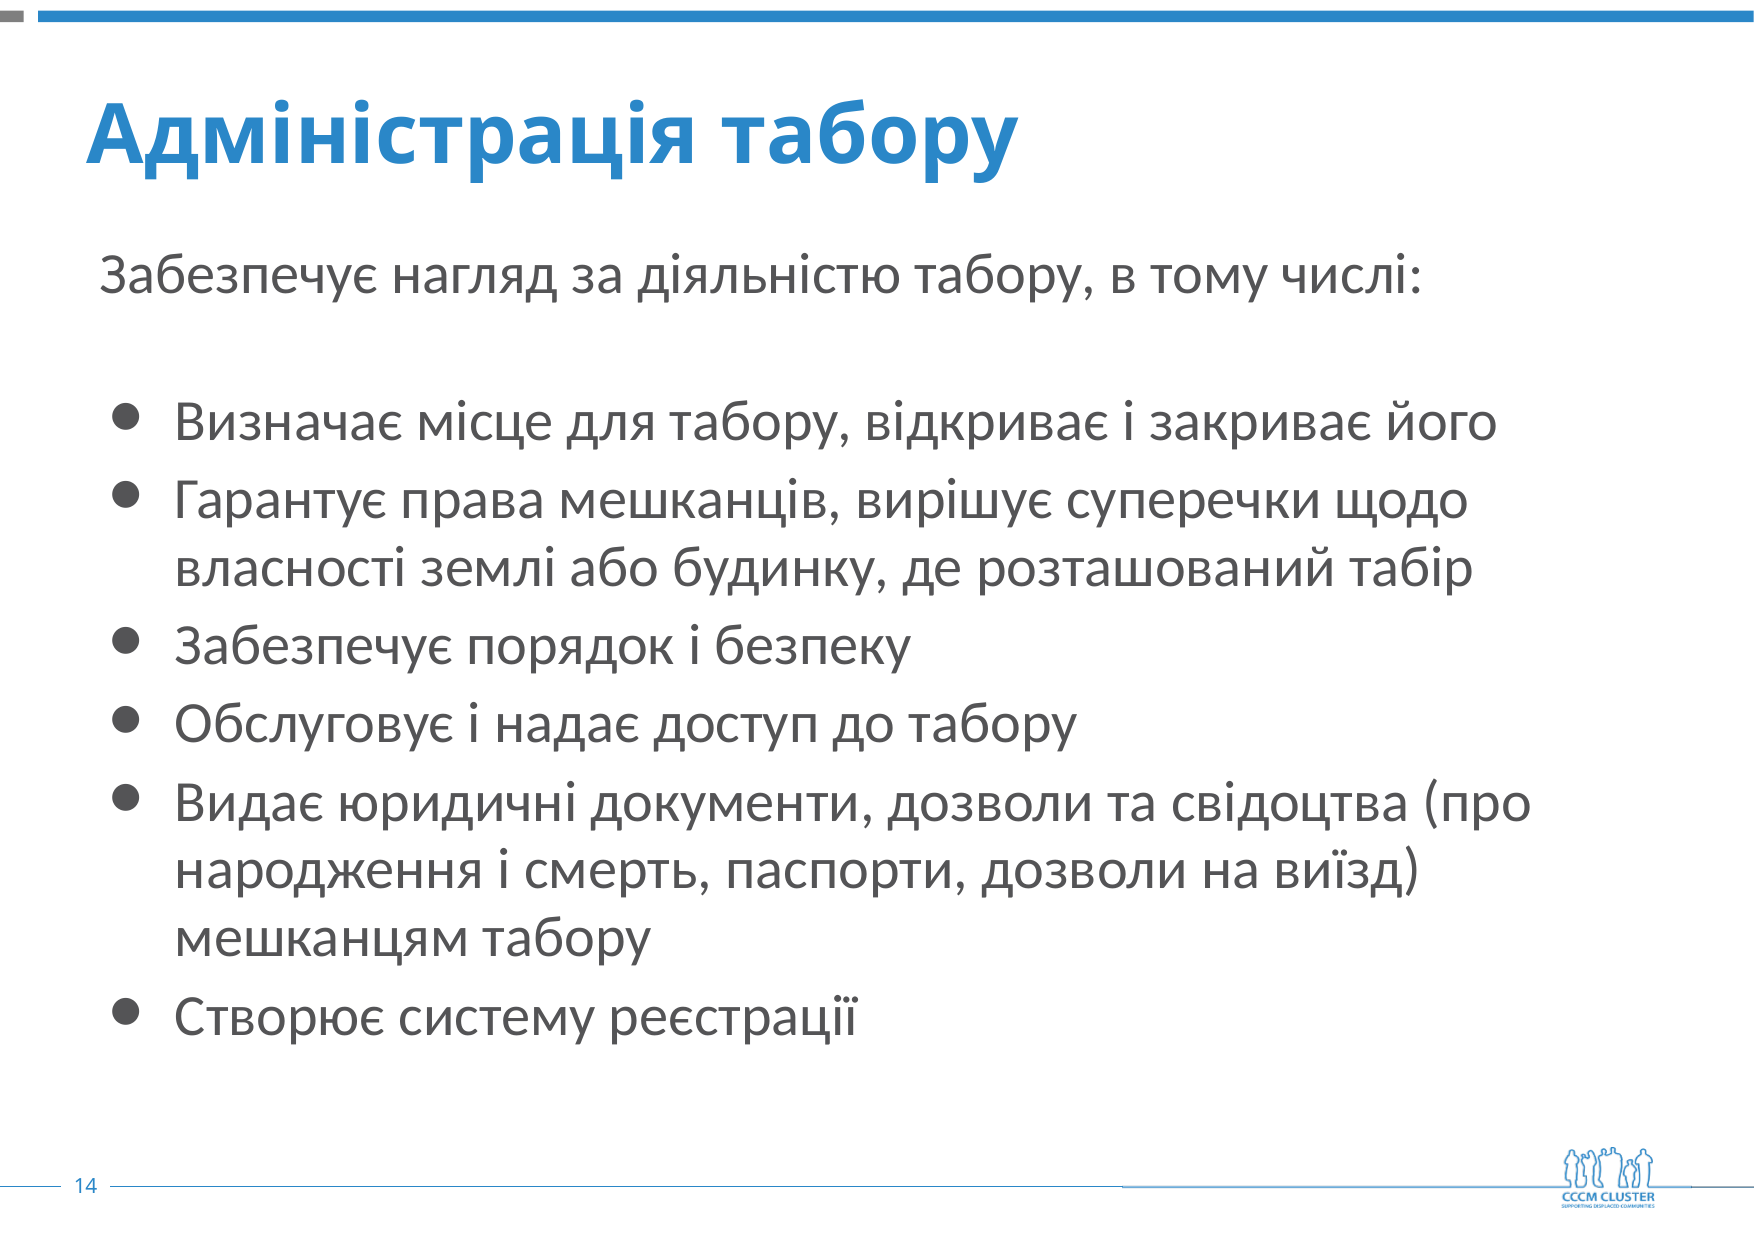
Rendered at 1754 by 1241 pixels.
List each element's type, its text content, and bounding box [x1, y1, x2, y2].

text_box Забезпечує нагляд за діяльністю табору, в тому числі: Визначає місце для табору, відкриває і закриває його Гарантує права мешканців, вирішує суперечки щодо власності землі або будинку, де розташований табір Забезпечує порядок і безпеку Обслуговує і надає доступ до табору Видає юридичні документи, дозволи та свідоцтва (про народження і смерть, паспорти, дозволи на виїзд) мешканцям табору Створює систему реєстрації [85, 228, 1633, 1096]
picture [0, 1147, 1754, 1209]
text_box Адміністрація табору [71, 73, 1728, 195]
